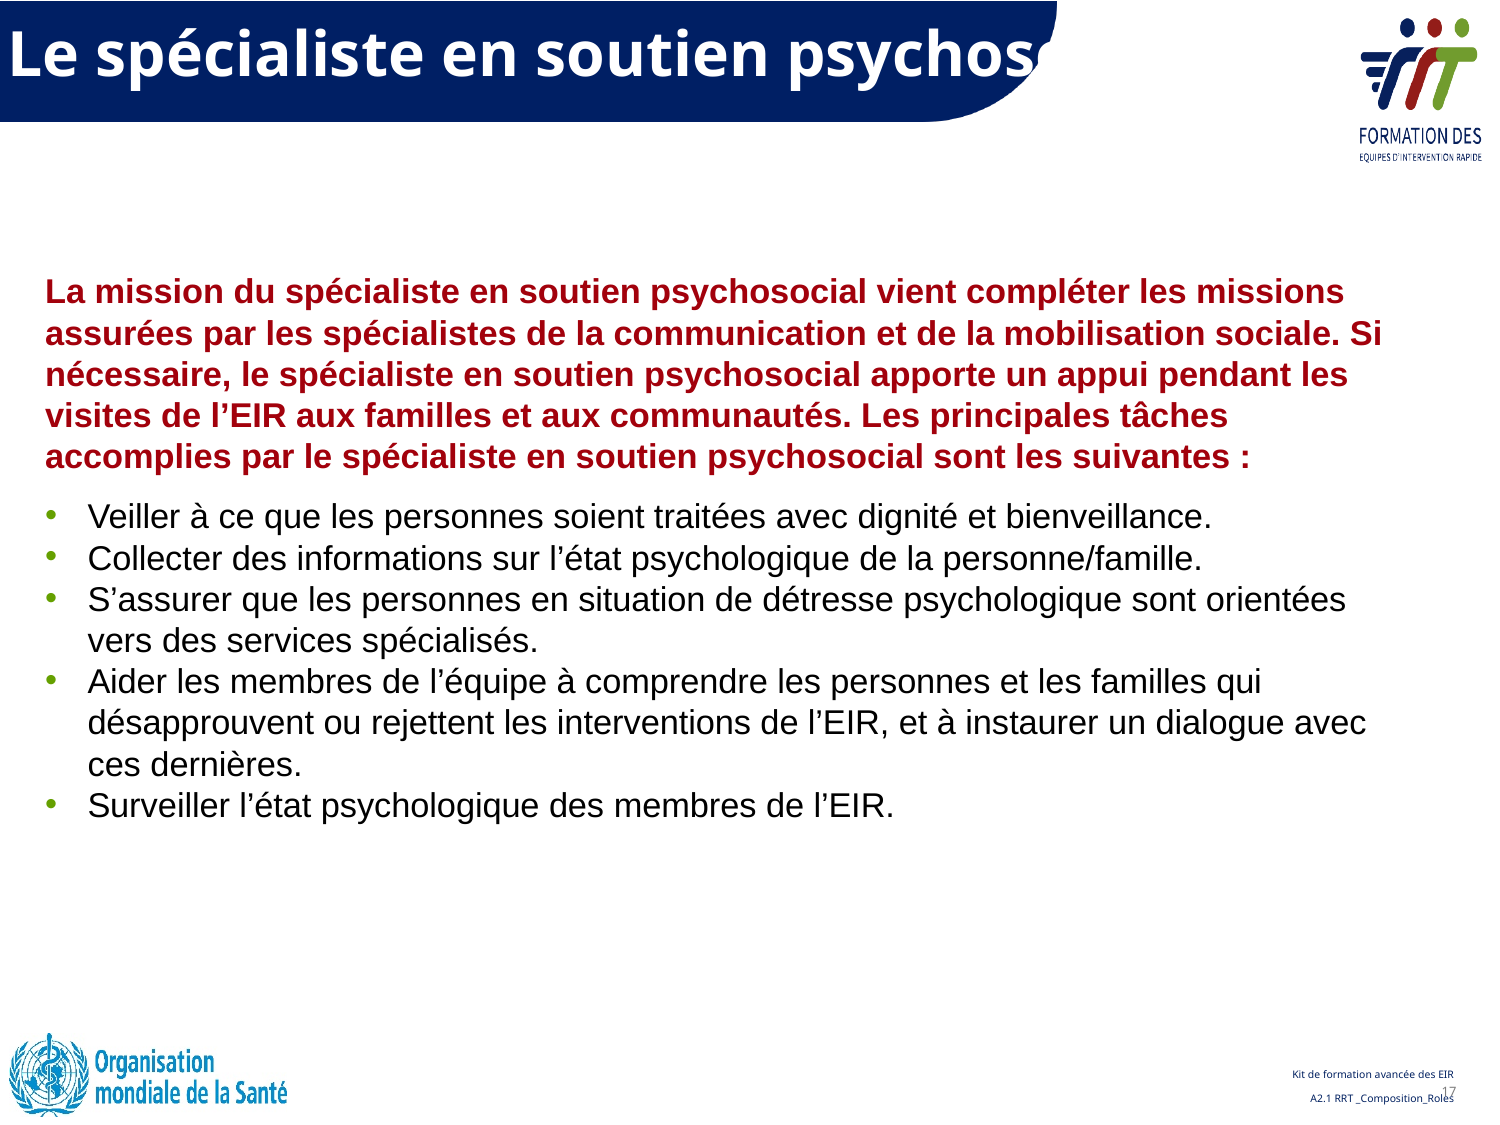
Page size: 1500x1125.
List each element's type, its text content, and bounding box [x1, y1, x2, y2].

picture [1359, 17, 1482, 163]
list La mission du spécialiste en soutien psychosocial vient compléter les missions assurées par les spécialistes de la communication et de la mobilisation sociale. Si nécessaire, le spécialiste en soutien psychosocial apporte un appui pendant les visites de l’EIR aux familles et aux communautés. Les principales tâches accomplies par le spécialiste en soutien psychosocial sont les suivantes : Veiller à ce que les personnes soient traitées avec dignité et bienveillance. Collecter des informations sur l’état psychologique de la personne/famille. S’assurer que les personnes en situation de détresse psychologique sont orientées vers des services spécialisés. Aider les membres de l’équipe à comprendre les personnes et les familles qui désapprouvent ou rejettent les interventions de l’EIR, et à instaurer un dialogue avec ces dernières. Surveiller l’état psychologique des membres de l’EIR. [42, 269, 1413, 806]
picture [0, 1, 1057, 6]
title Spécialiste en soutien psychosocial [0, 87, 1350, 182]
picture [281, 1090, 287, 1100]
picture [9, 1033, 287, 1117]
picture [50, 1048, 56, 1059]
text_box Le spécialiste en soutien psychosocial [0, 6, 1263, 97]
